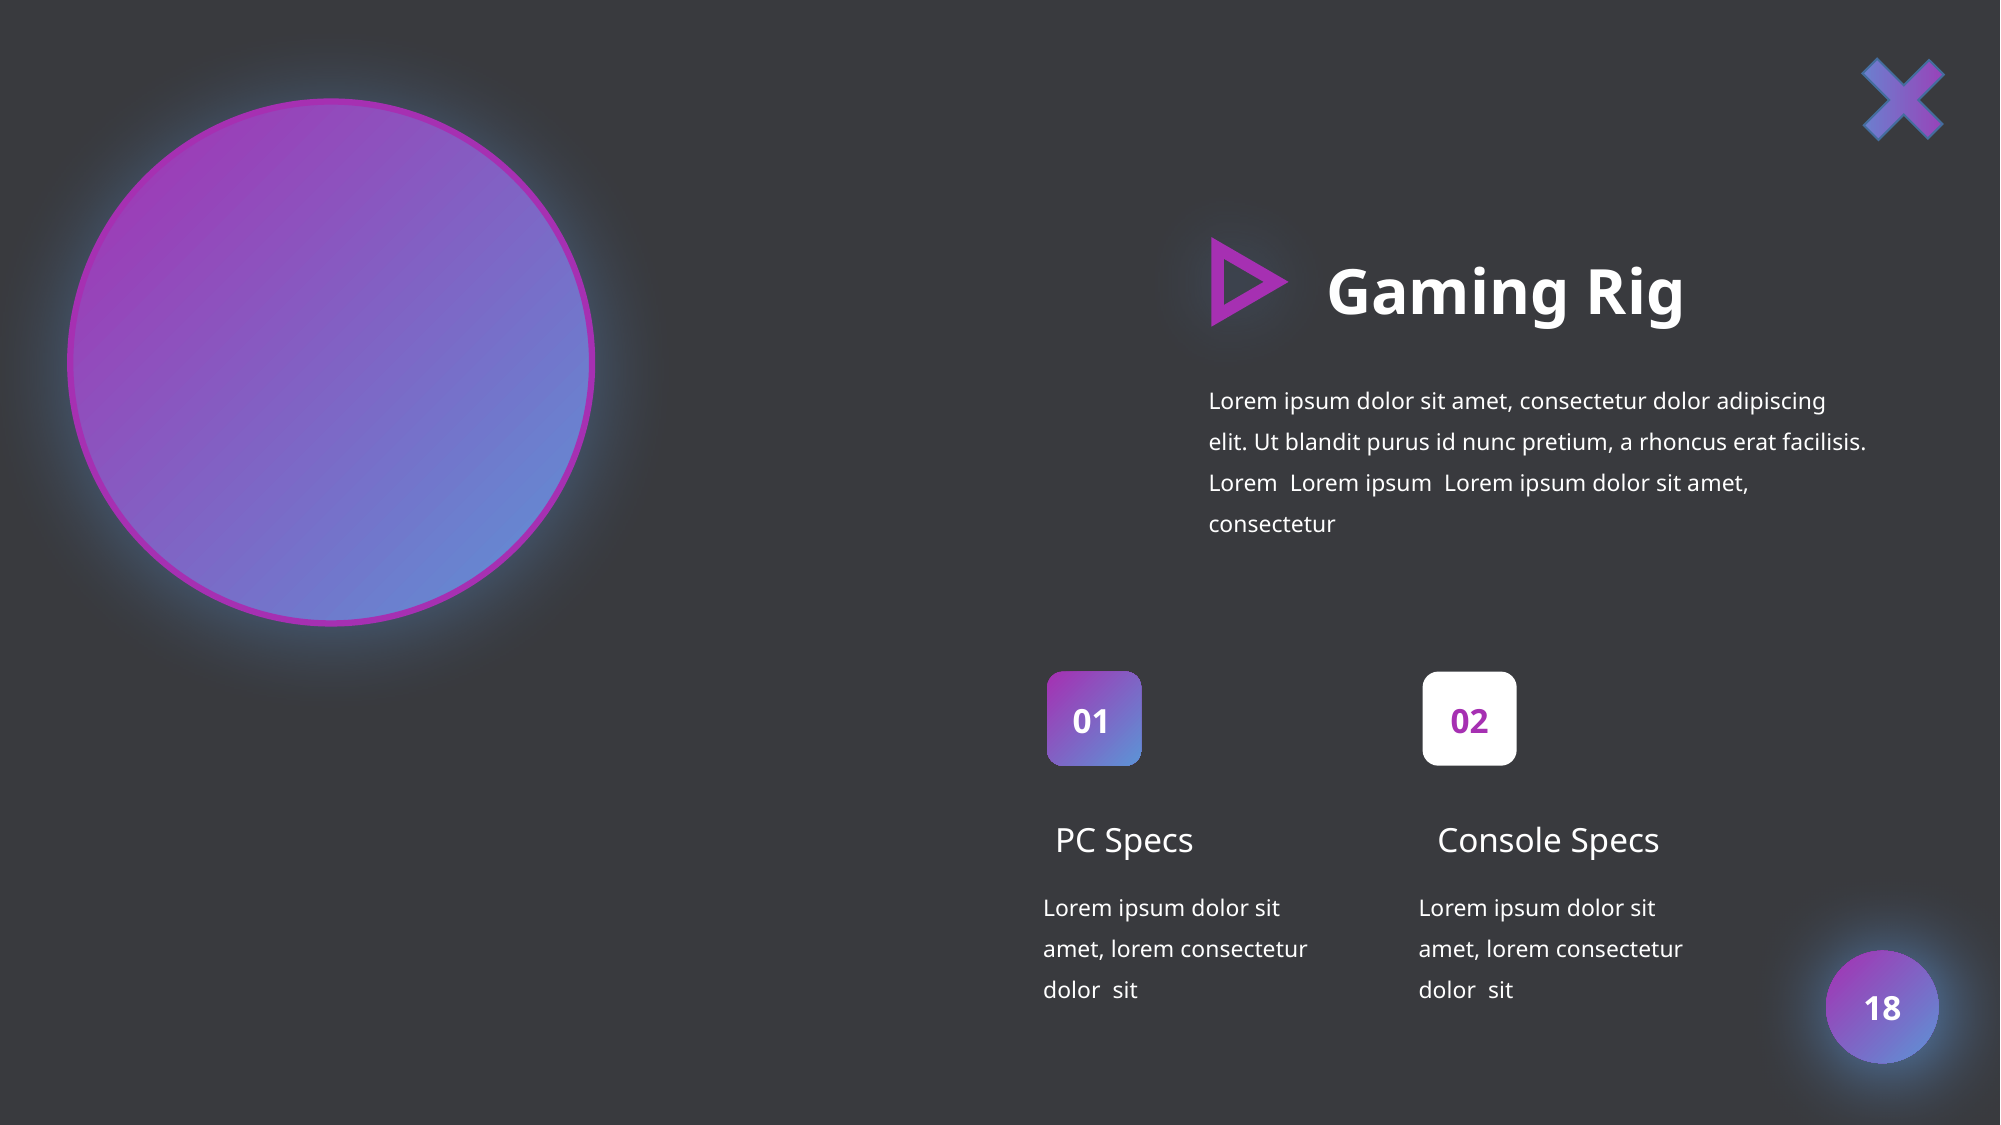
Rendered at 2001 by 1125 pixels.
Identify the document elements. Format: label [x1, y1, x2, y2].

text_box [1193, 244, 1886, 506]
text_box [1403, 671, 1735, 971]
text_box [1028, 671, 1360, 971]
picture [103, 134, 1082, 1047]
text_box [1861, 57, 1946, 142]
